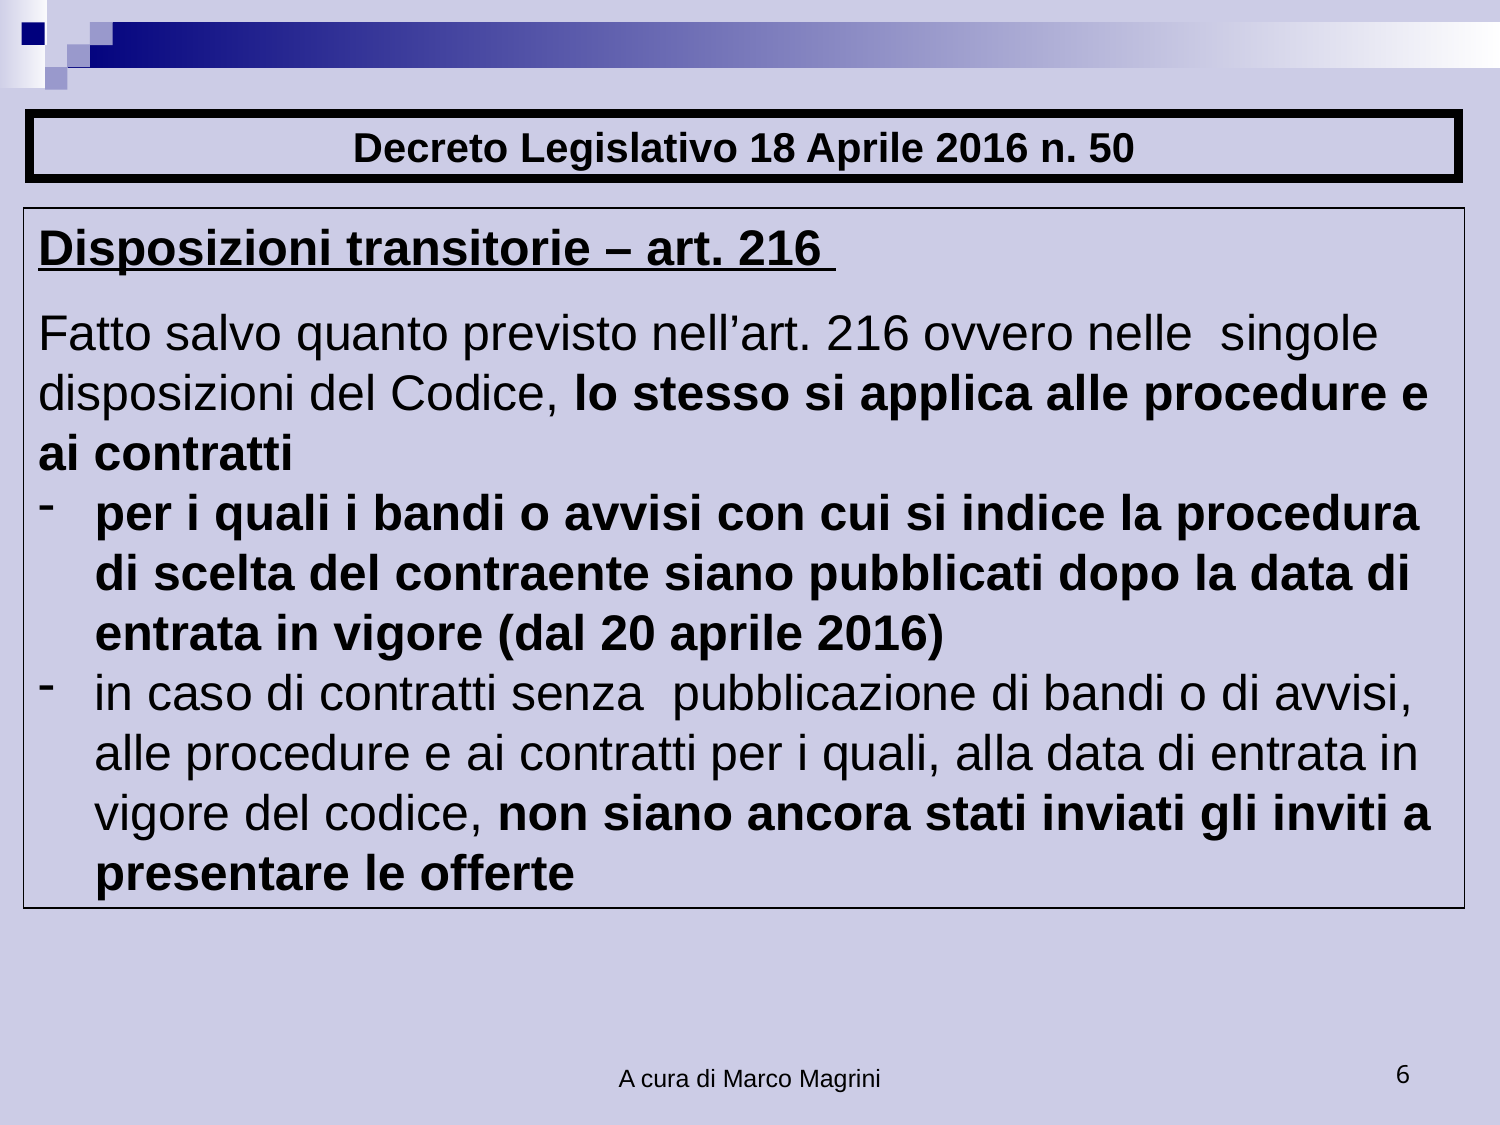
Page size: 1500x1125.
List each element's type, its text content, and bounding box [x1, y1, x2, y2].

text_box Decreto Legislativo 18 Aprile 2016 n. 50 [29, 113, 1459, 179]
footer A cura di Marco Magrini [512, 1025, 988, 1100]
slide_number 6 [1074, 1025, 1425, 1100]
text_box Disposizioni transitorie – art. 216 Fatto salvo quanto previsto nell’art. 216 ovvero nelle singole disposizioni del Codice, lo stesso si applica alle procedure e ai contratti per i quali i bandi o avvisi con cui si indice la procedura di scelta del contraente siano pubblicati dopo la data di entrata in vigore (dal 20 aprile 2016) in caso di contratti senza pubblicazione di bandi o di avvisi, alle procedure e ai contratti per i quali, alla data di entrata in vigore del codice, non siano ancora stati inviati gli inviti a presentare le offerte [23, 208, 1465, 908]
